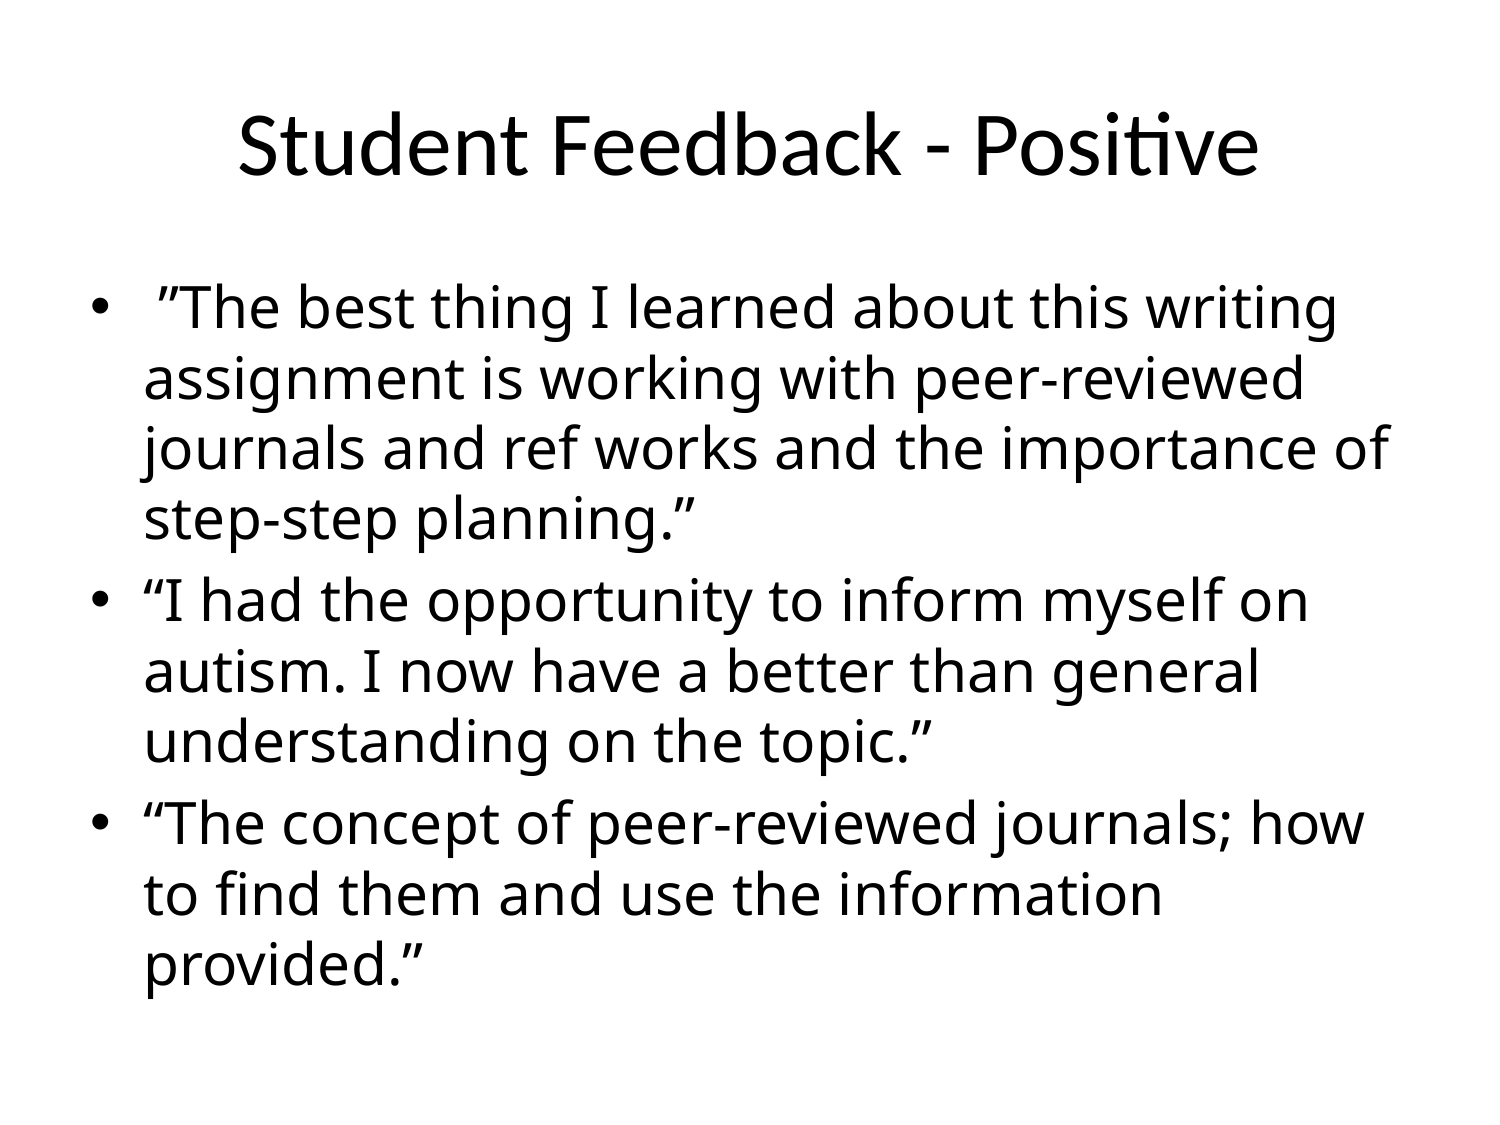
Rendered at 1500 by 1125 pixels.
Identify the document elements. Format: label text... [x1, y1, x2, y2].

title Student Feedback - Positive [75, 45, 1425, 233]
list ”The best thing I learned about this writing assignment is working with peer-reviewed journals and ref works and the importance of step-step planning.” “I had the opportunity to inform myself on autism. I now have a better than general understanding on the topic.” “The concept of peer-reviewed journals; how to find them and use the information provided.” [75, 262, 1425, 1005]
